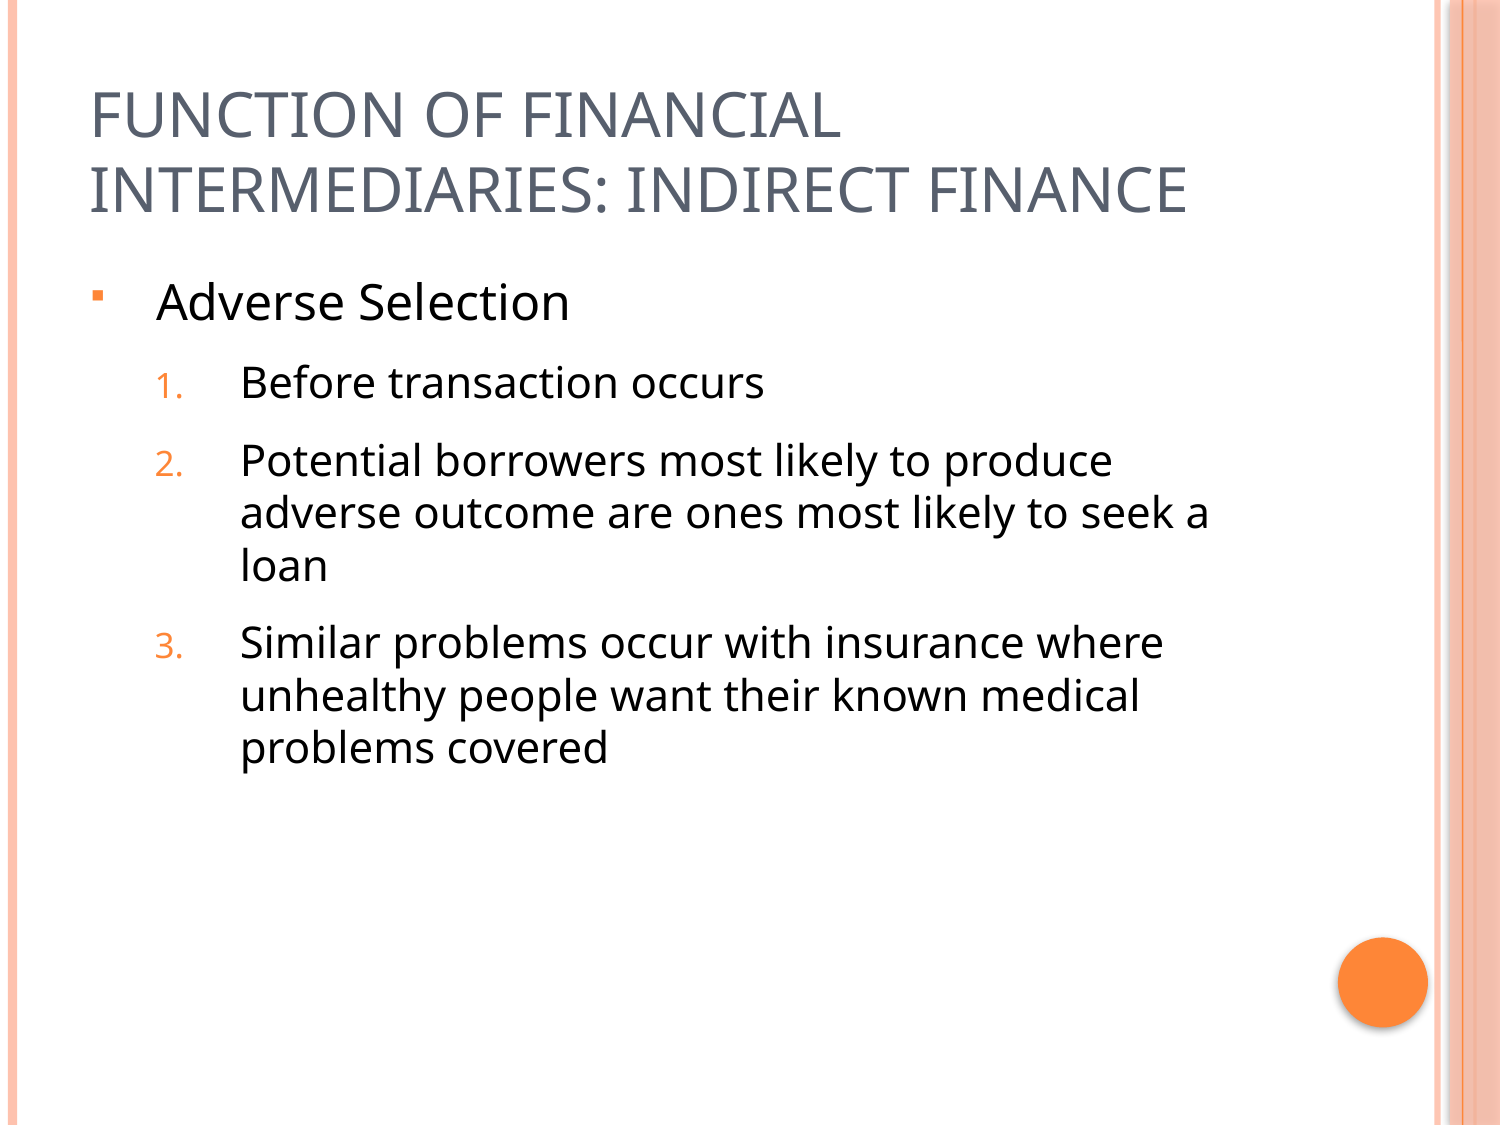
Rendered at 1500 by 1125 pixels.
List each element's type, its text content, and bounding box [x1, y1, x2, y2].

title Function of Financial Intermediaries: Indirect Finance [75, 45, 1300, 233]
list Adverse Selection Before transaction occurs Potential borrowers most likely to produce adverse outcome are ones most likely to seek a loan Similar problems occur with insurance where unhealthy people want their known medical problems covered [75, 262, 1300, 1062]
